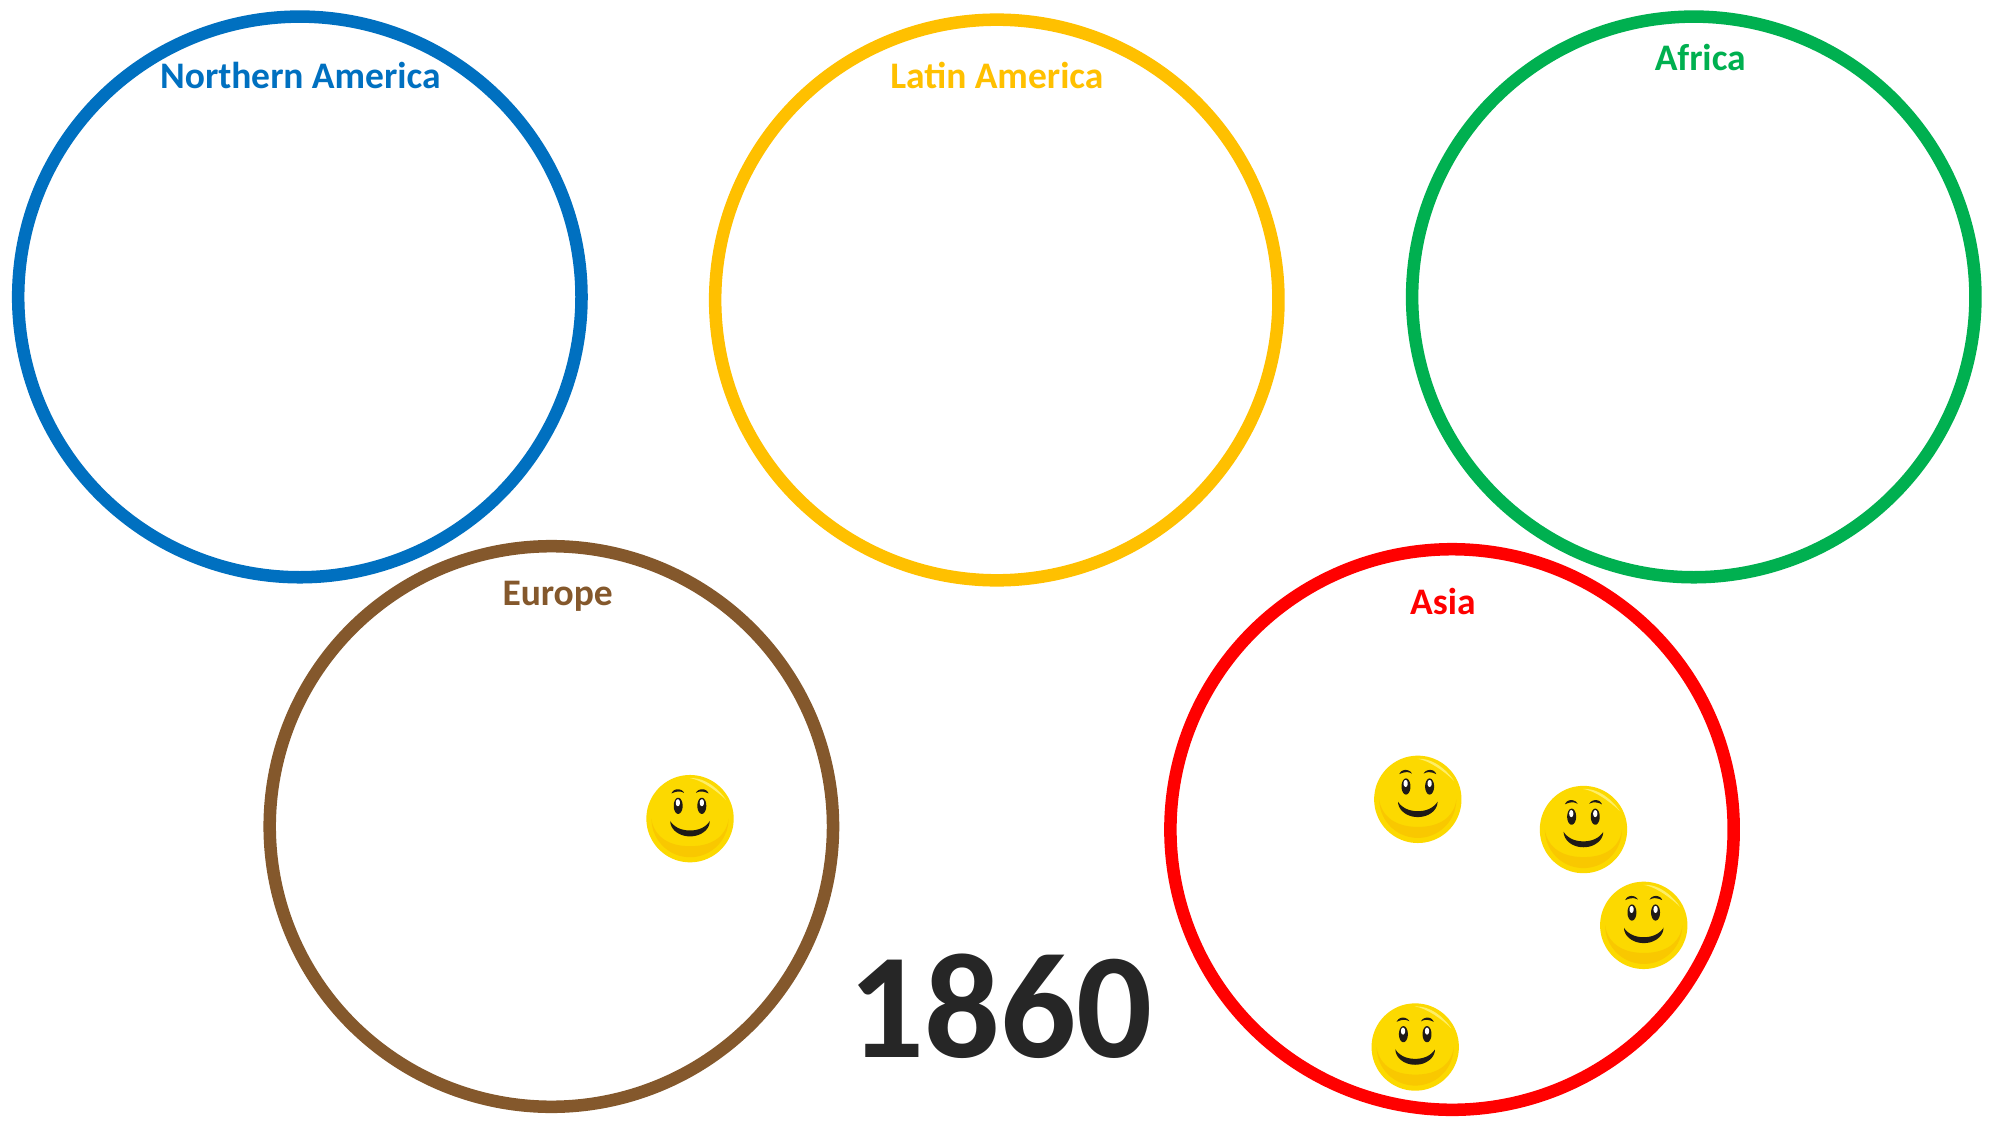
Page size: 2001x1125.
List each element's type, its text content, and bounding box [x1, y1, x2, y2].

picture [1371, 1003, 1459, 1091]
text_box [881, 18, 1112, 43]
text_box Northern America [145, 43, 497, 104]
picture [646, 774, 734, 863]
text_box [17, 61, 583, 579]
text_box [1411, 15, 1977, 579]
text_box [178, 15, 422, 43]
text_box Africa [1640, 25, 1788, 86]
picture [1539, 785, 1628, 874]
text_box Asia [1395, 569, 1493, 630]
picture [1374, 755, 1462, 843]
text_box [268, 545, 835, 1108]
text_box Europe [488, 560, 647, 621]
text_box 1860 [820, 900, 1181, 1095]
text_box [714, 46, 1280, 582]
picture [1600, 881, 1688, 970]
text_box Latin America [875, 43, 1122, 104]
text_box [1169, 548, 1735, 1111]
